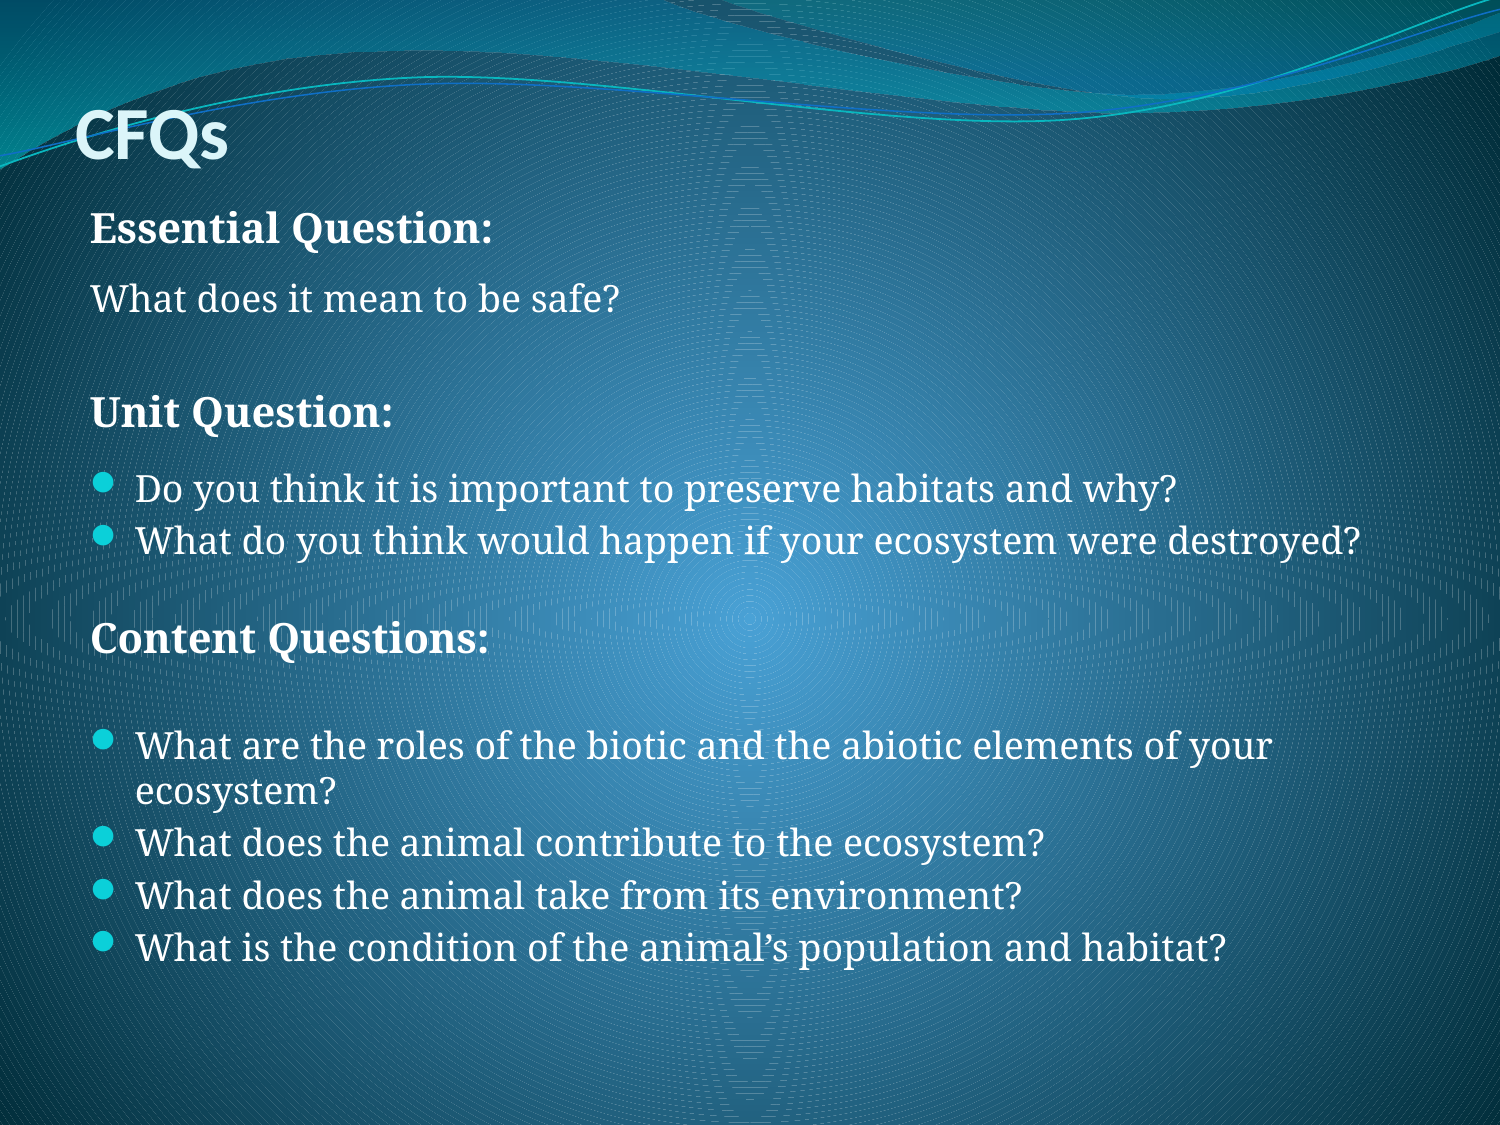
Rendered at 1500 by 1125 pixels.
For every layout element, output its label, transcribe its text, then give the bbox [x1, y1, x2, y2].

title CFQs [75, 50, 1425, 175]
list Essential Question: What does it mean to be safe? Unit Question: Do you think it is important to preserve habitats and why? What do you think would happen if your ecosystem were destroyed? Content Questions: What are the roles of the biotic and the abiotic elements of your ecosystem? What does the animal contribute to the ecosystem? What does the animal take from its environment? What is the condition of the animal’s population and habitat? [75, 200, 1425, 1006]
